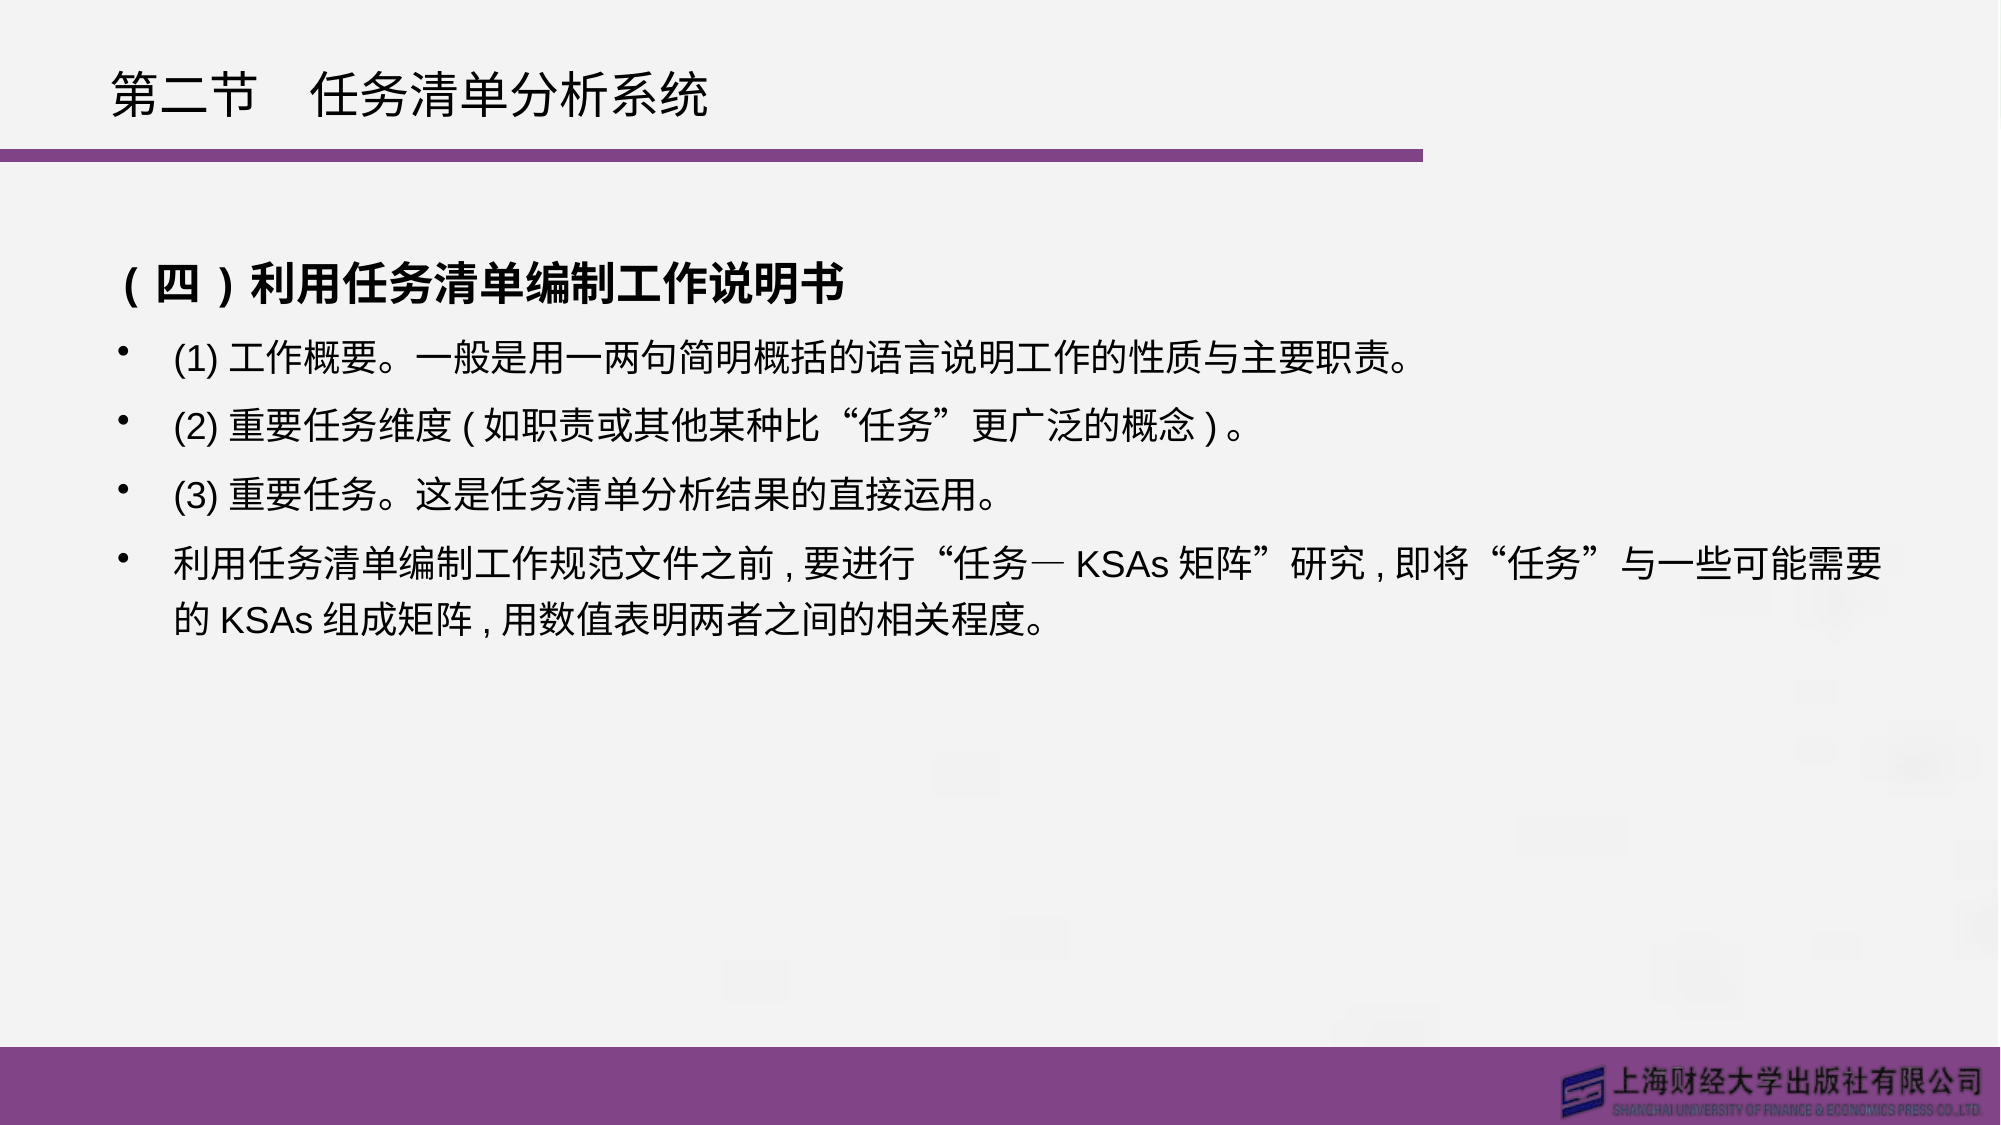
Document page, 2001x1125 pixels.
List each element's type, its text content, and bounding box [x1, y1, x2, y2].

picture [0, 0, 2001, 1125]
title 第二节 任务清单分析系统 [94, 42, 1451, 146]
list (四)利用任务清单编制工作说明书 (1)工作概要。一般是用一两句简明概括的语言说明工作的性质与主要职责。 (2)重要任务维度(如职责或其他某种比“任务”更广泛的概念)。 (3)重要任务。这是任务清单分析结果的直接运用。 利用任务清单编制工作规范文件之前,要进行“任务—KSAs矩阵”研究,即将“任务”与一些可能需要的KSAs组成矩阵,用数值表明两者之间的相关程度。 [102, 233, 1898, 1032]
